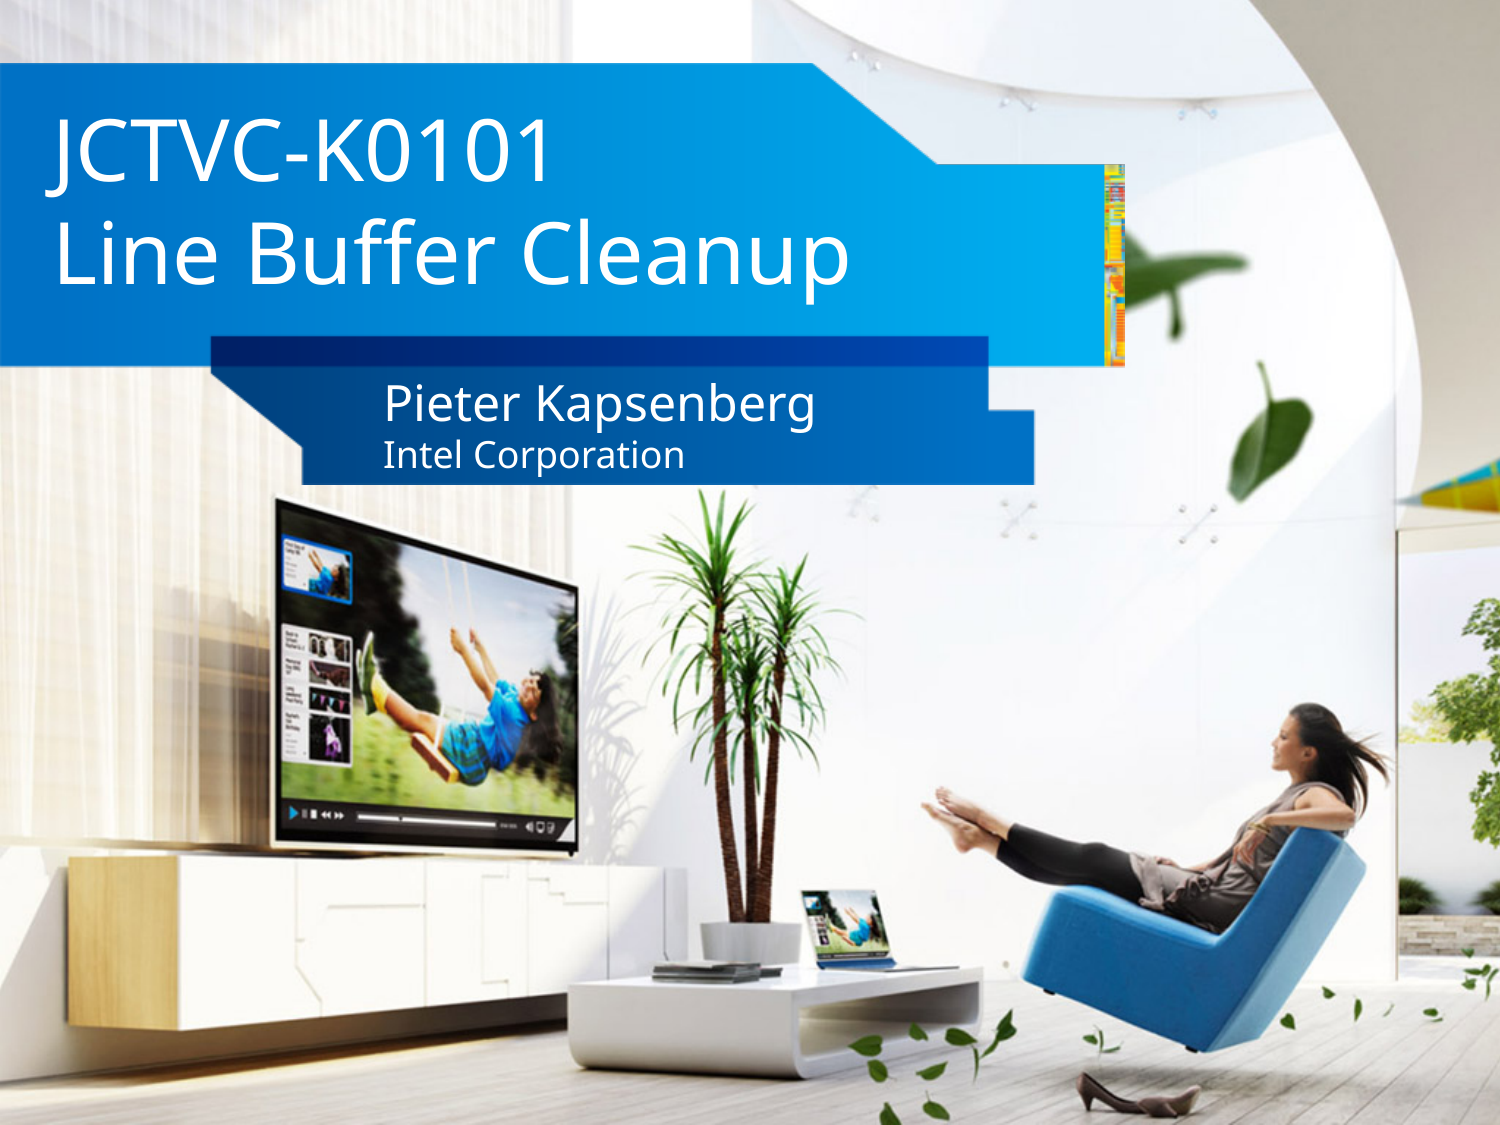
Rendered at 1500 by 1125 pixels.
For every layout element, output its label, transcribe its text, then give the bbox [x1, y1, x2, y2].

subtitle Pieter Kapsenberg Intel Corporation [190, 363, 1010, 509]
picture [0, 0, 1500, 1125]
title JCTVC-K0101 Line Buffer Cleanup [37, 87, 1037, 310]
